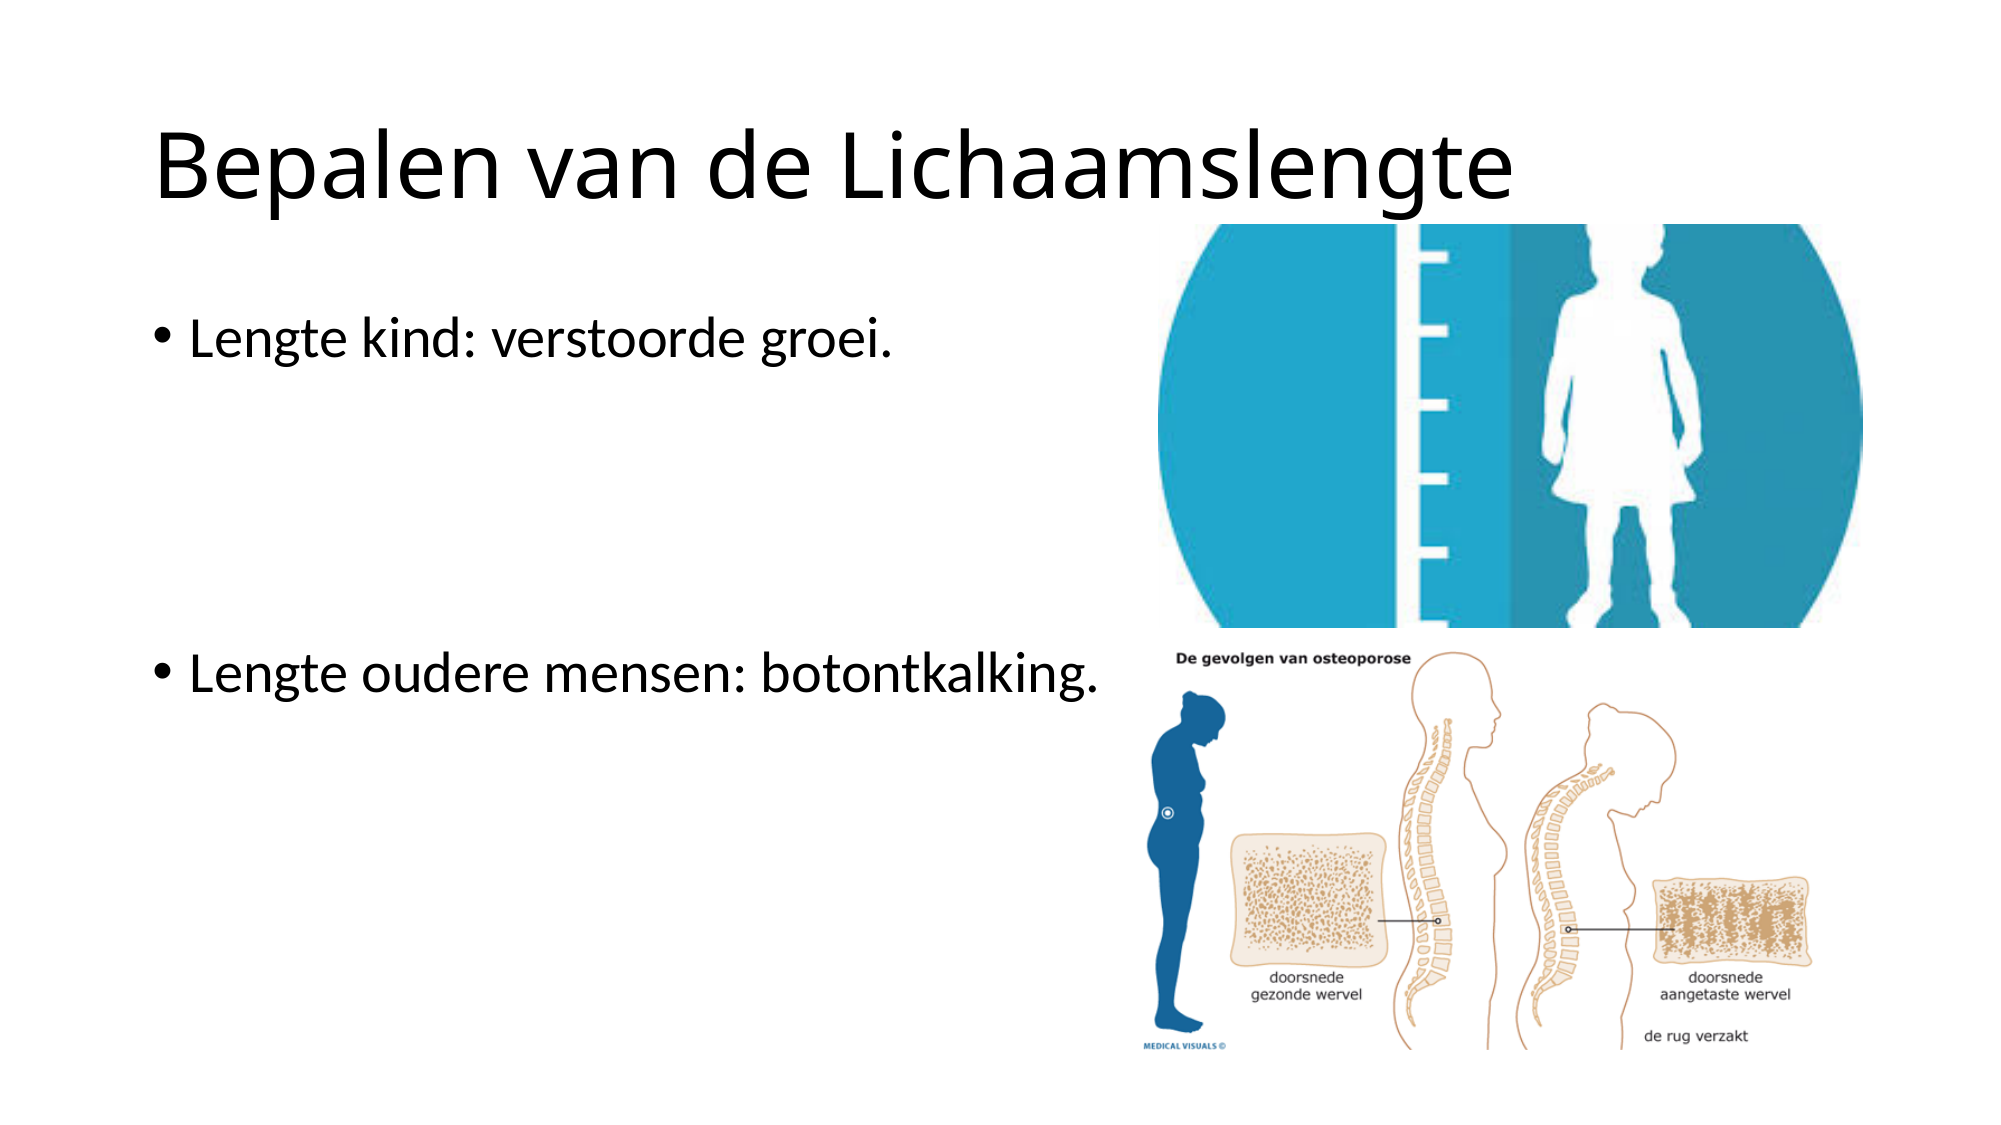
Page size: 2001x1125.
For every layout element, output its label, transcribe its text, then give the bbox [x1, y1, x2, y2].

title Bepalen van de Lichaamslengte [137, 59, 1863, 278]
list Lengte kind: verstoorde groei. Lengte oudere mensen: botontkalking. [137, 299, 1863, 1014]
picture [1143, 649, 1814, 1050]
picture [1158, 224, 1863, 628]
